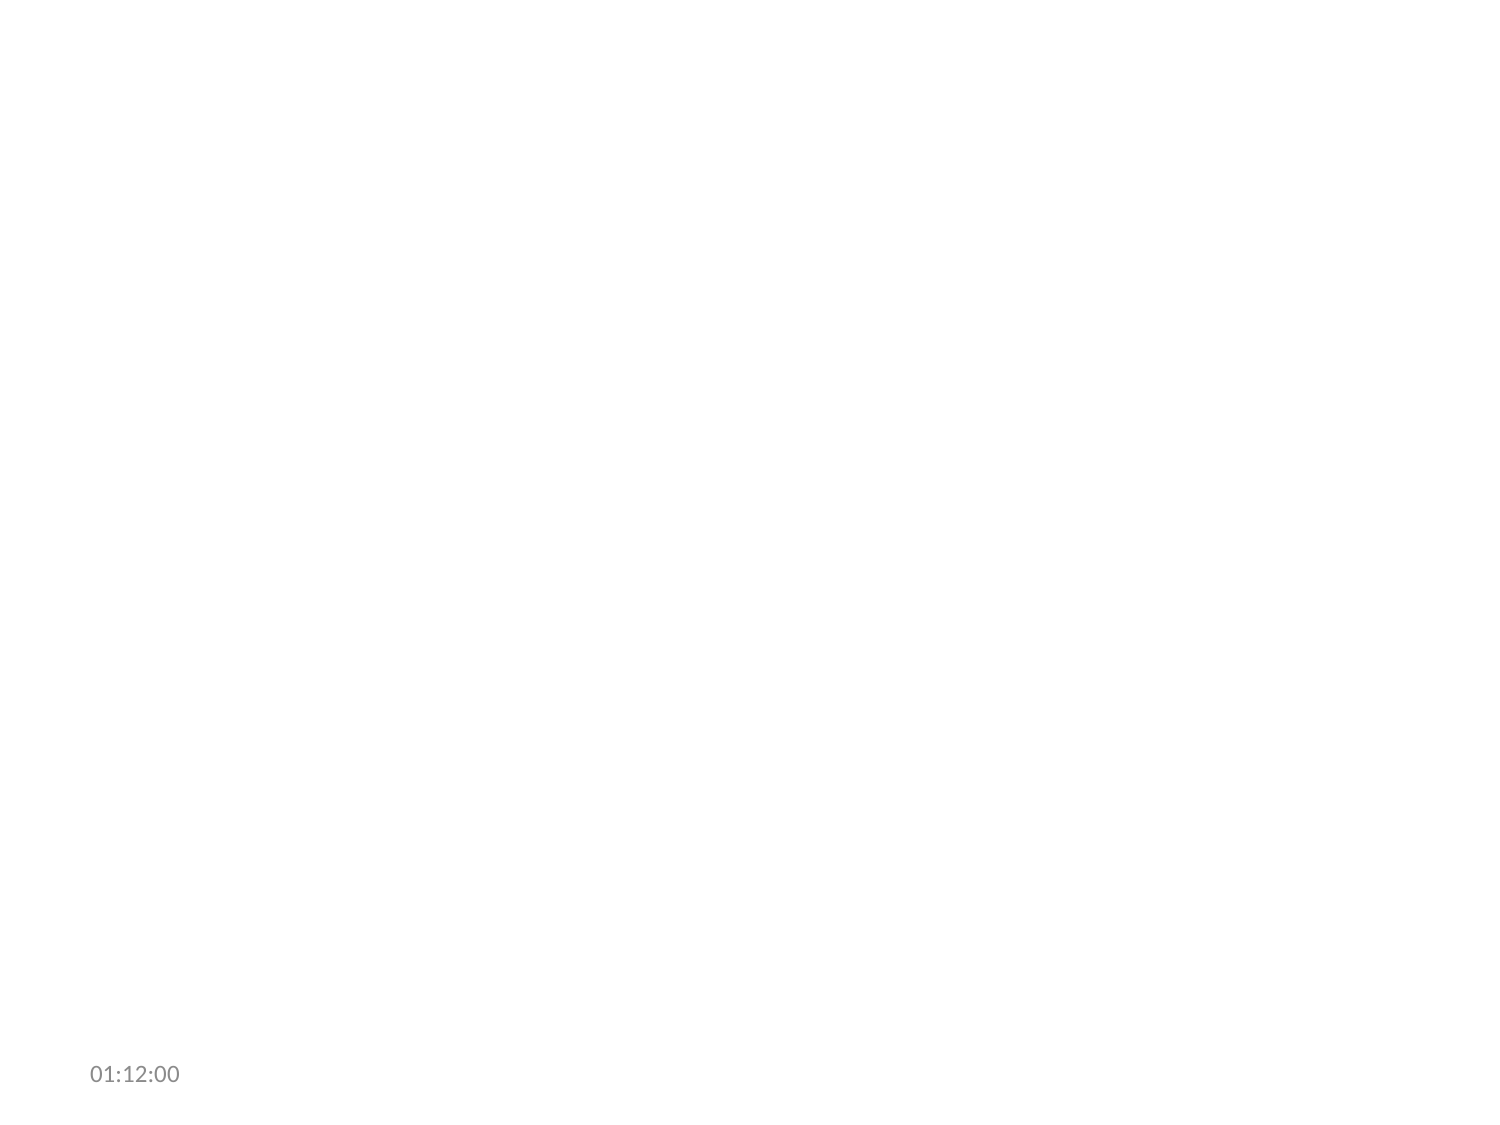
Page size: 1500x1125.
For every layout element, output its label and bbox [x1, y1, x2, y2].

slide_number [75, 1042, 425, 1103]
